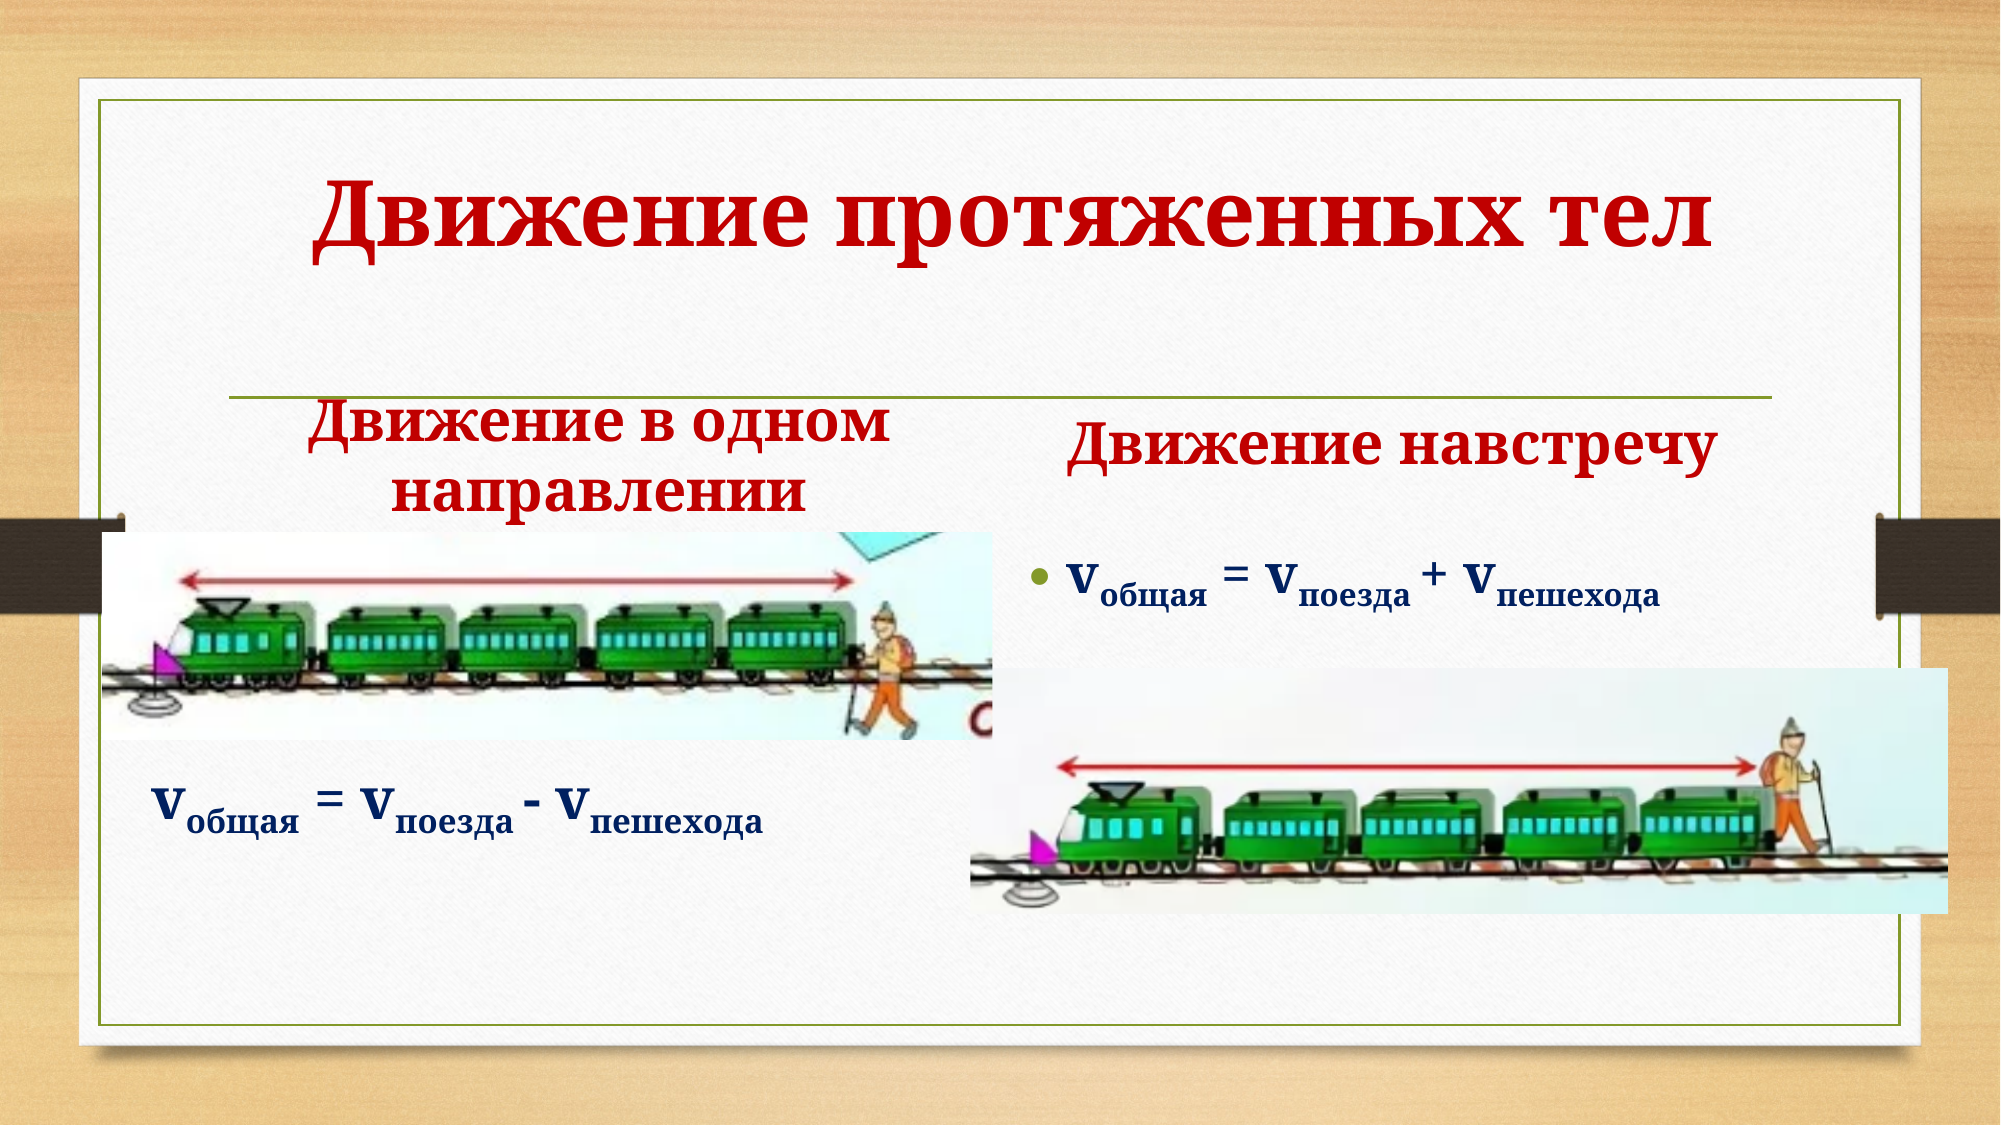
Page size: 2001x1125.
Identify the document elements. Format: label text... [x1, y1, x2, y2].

picture [0, 0, 2001, 1125]
list vобщая = vпоезда - vпешехода [130, 754, 905, 891]
title Движение протяженных тел [226, 103, 1801, 317]
list Движение навстречу [1013, 388, 1788, 484]
list vобщая = vпоезда + vпешехода [1013, 532, 1788, 667]
list Движение в одном направлении [212, 436, 987, 531]
